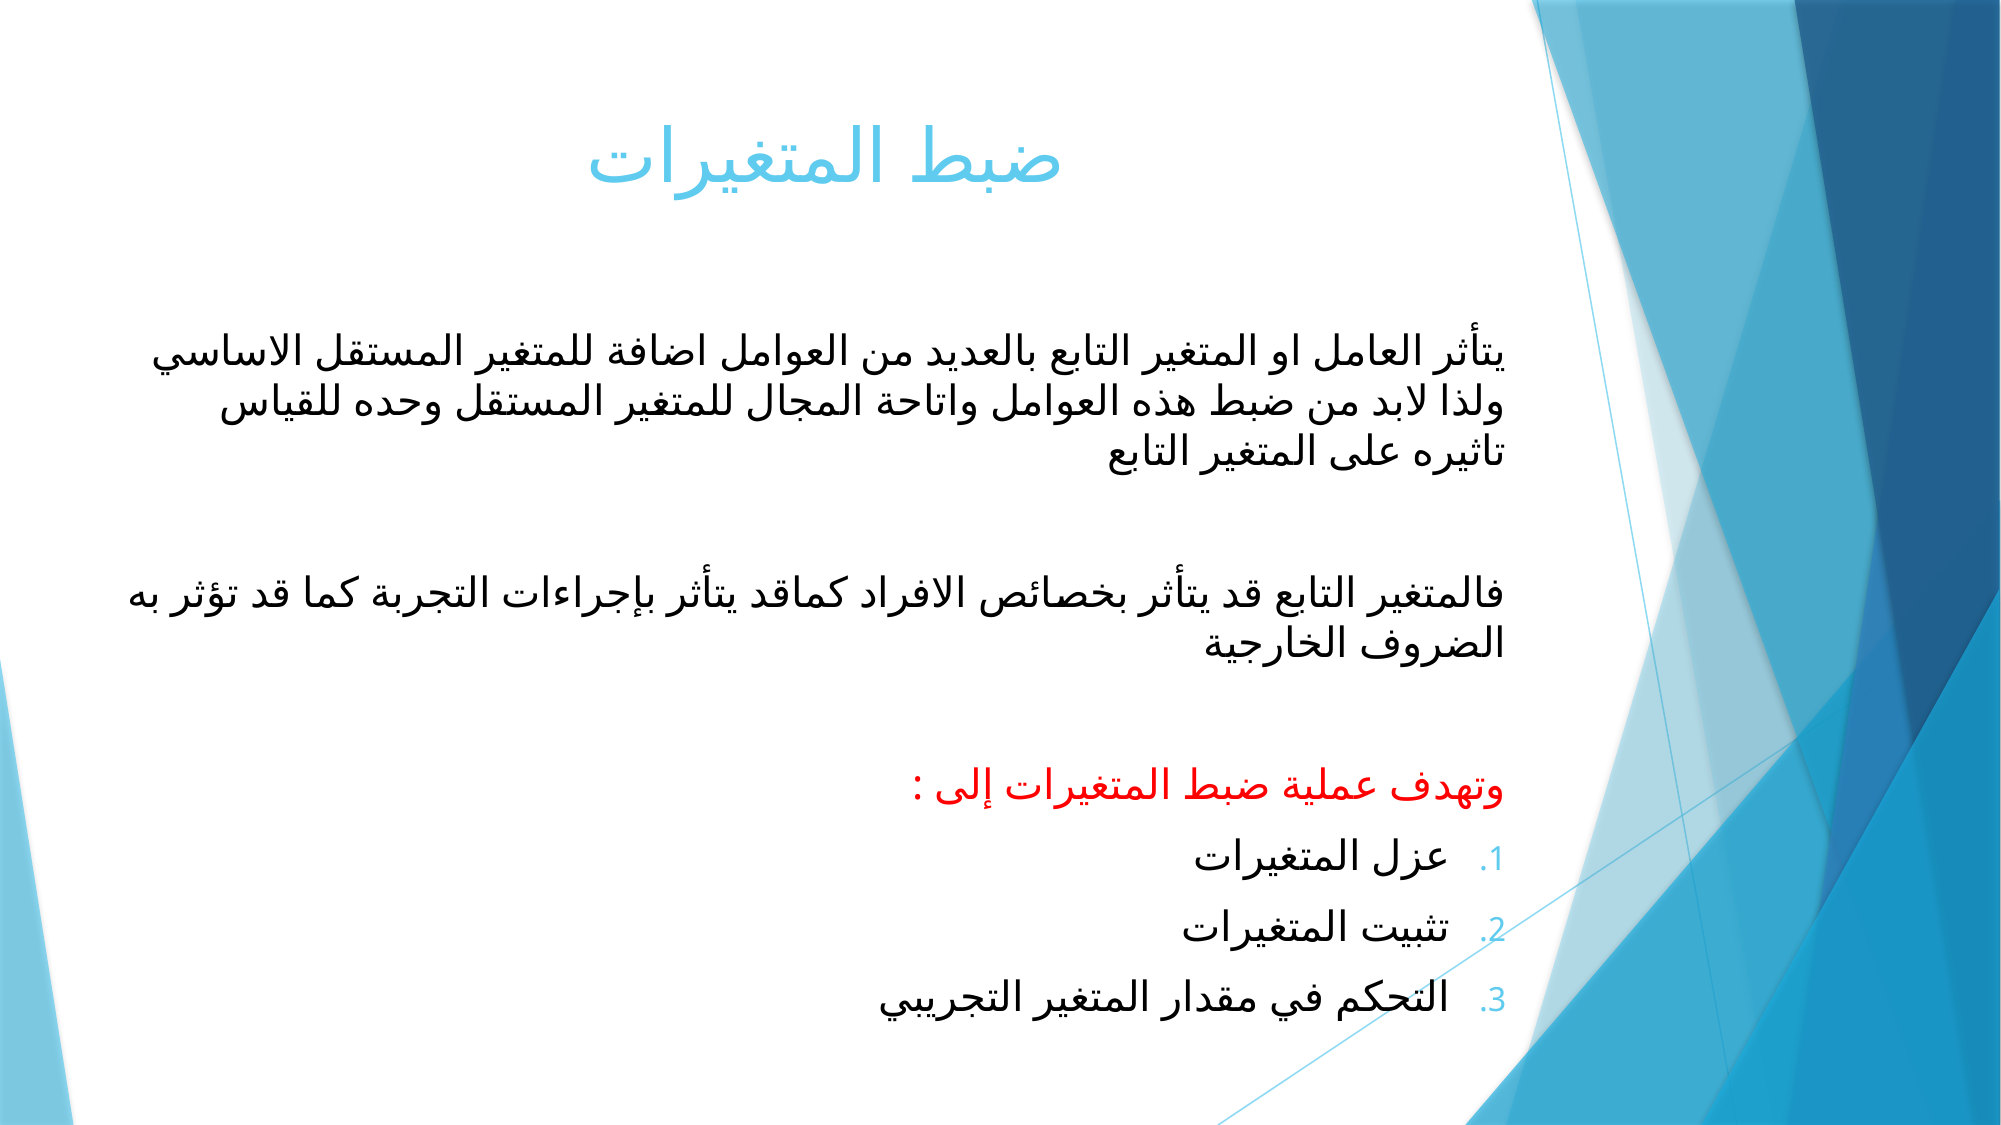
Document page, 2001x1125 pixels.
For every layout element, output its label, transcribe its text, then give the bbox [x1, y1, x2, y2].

title ضبط المتغيرات [111, 99, 1522, 316]
list يتأثر العامل او المتغير التابع بالعديد من العوامل اضافة للمتغير المستقل الاساسي ولذا لابد من ضبط هذه العوامل واتاحة المجال للمتغير المستقل وحده للقياس تاثيره على المتغير التابع فالمتغير التابع قد يتأثر بخصائص الافراد كماقد يتأثر بإجراءات التجربة كما قد تؤثر به الضروف الخارجية وتهدف عملية ضبط المتغيرات إلى : عزل المتغيرات تثبيت المتغيرات التحكم في مقدار المتغير التجريبي [111, 316, 1522, 954]
